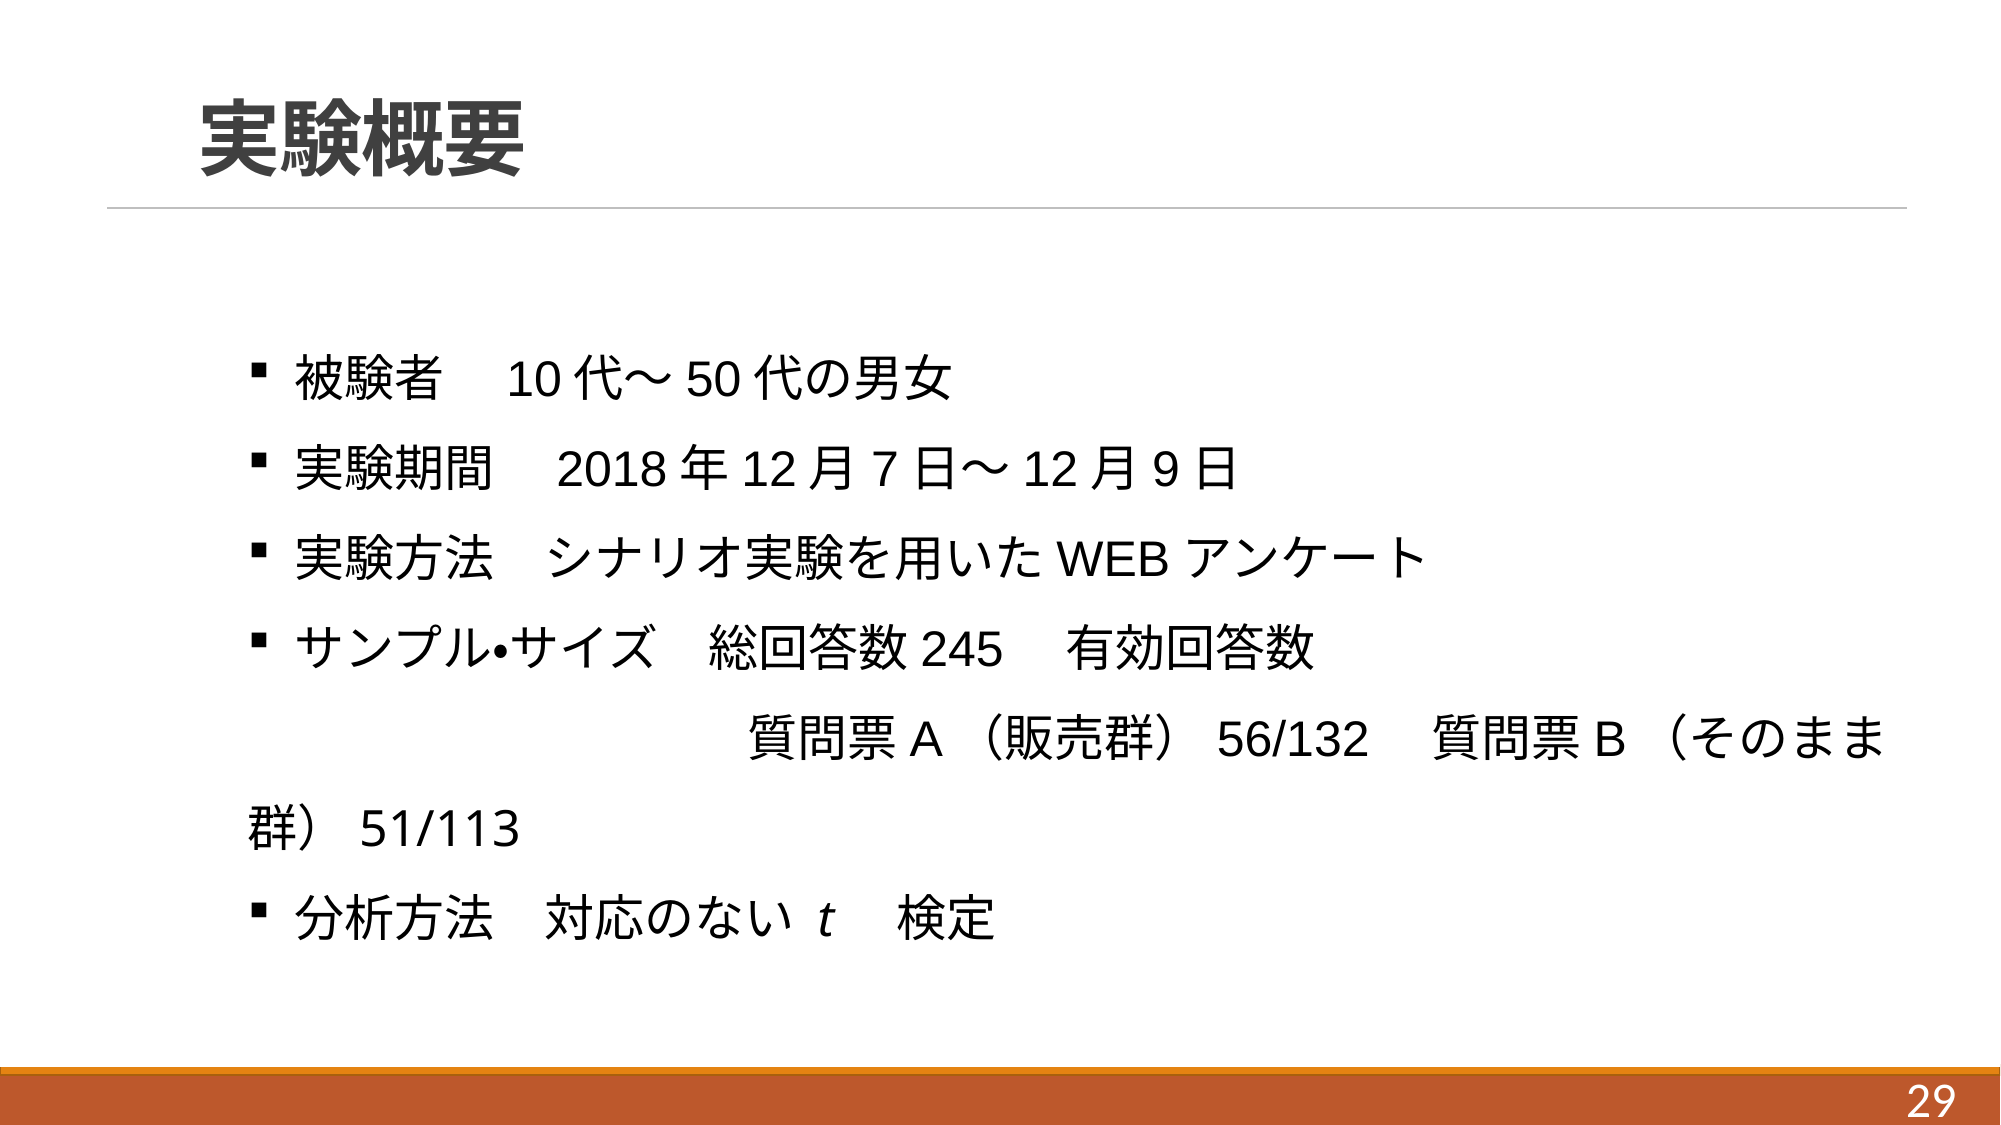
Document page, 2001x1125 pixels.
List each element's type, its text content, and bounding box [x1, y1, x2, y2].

slide_number 29 [1756, 1067, 1972, 1125]
title 実験概要 [182, 15, 1833, 194]
text_box 被験者 10代～50代の男女 実験期間 2018年12月7日～12月9日 実験方法 シナリオ実験を用いたWEBアンケート サンプル・サイズ 総回答数245 有効回答数 質問票A（販売群）56/132 質問票B（そのまま群）51/113 分析方法 対応のない t 検定 [232, 309, 1935, 955]
